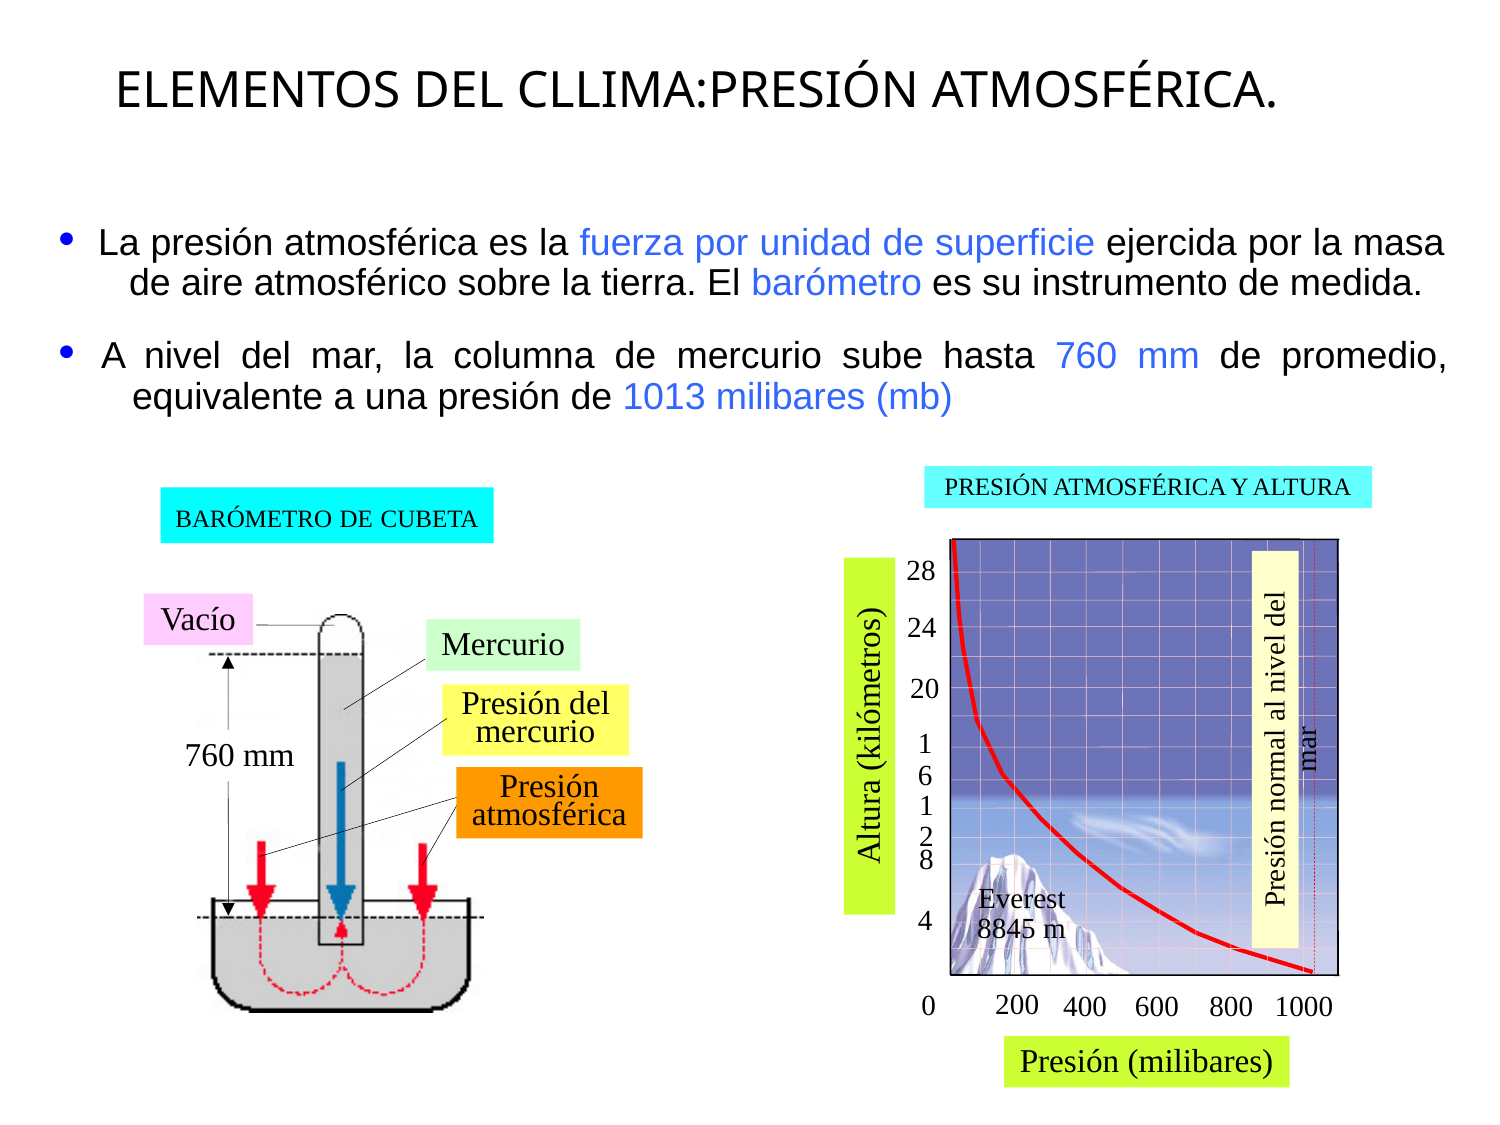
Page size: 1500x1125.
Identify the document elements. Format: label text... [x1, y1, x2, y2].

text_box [169, 655, 310, 916]
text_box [309, 651, 338, 765]
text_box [143, 593, 335, 645]
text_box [1251, 550, 1339, 948]
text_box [924, 465, 1373, 509]
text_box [259, 766, 643, 866]
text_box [948, 537, 1340, 546]
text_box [343, 618, 581, 710]
text_box ELEMENTOS DEL CLLIMA:PRESIÓN ATMOSFÉRICA. [99, 49, 1388, 126]
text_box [340, 684, 629, 791]
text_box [960, 875, 1084, 953]
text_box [44, 325, 1463, 432]
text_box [160, 487, 494, 618]
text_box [44, 212, 1460, 318]
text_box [160, 653, 494, 1013]
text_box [843, 547, 1349, 1088]
